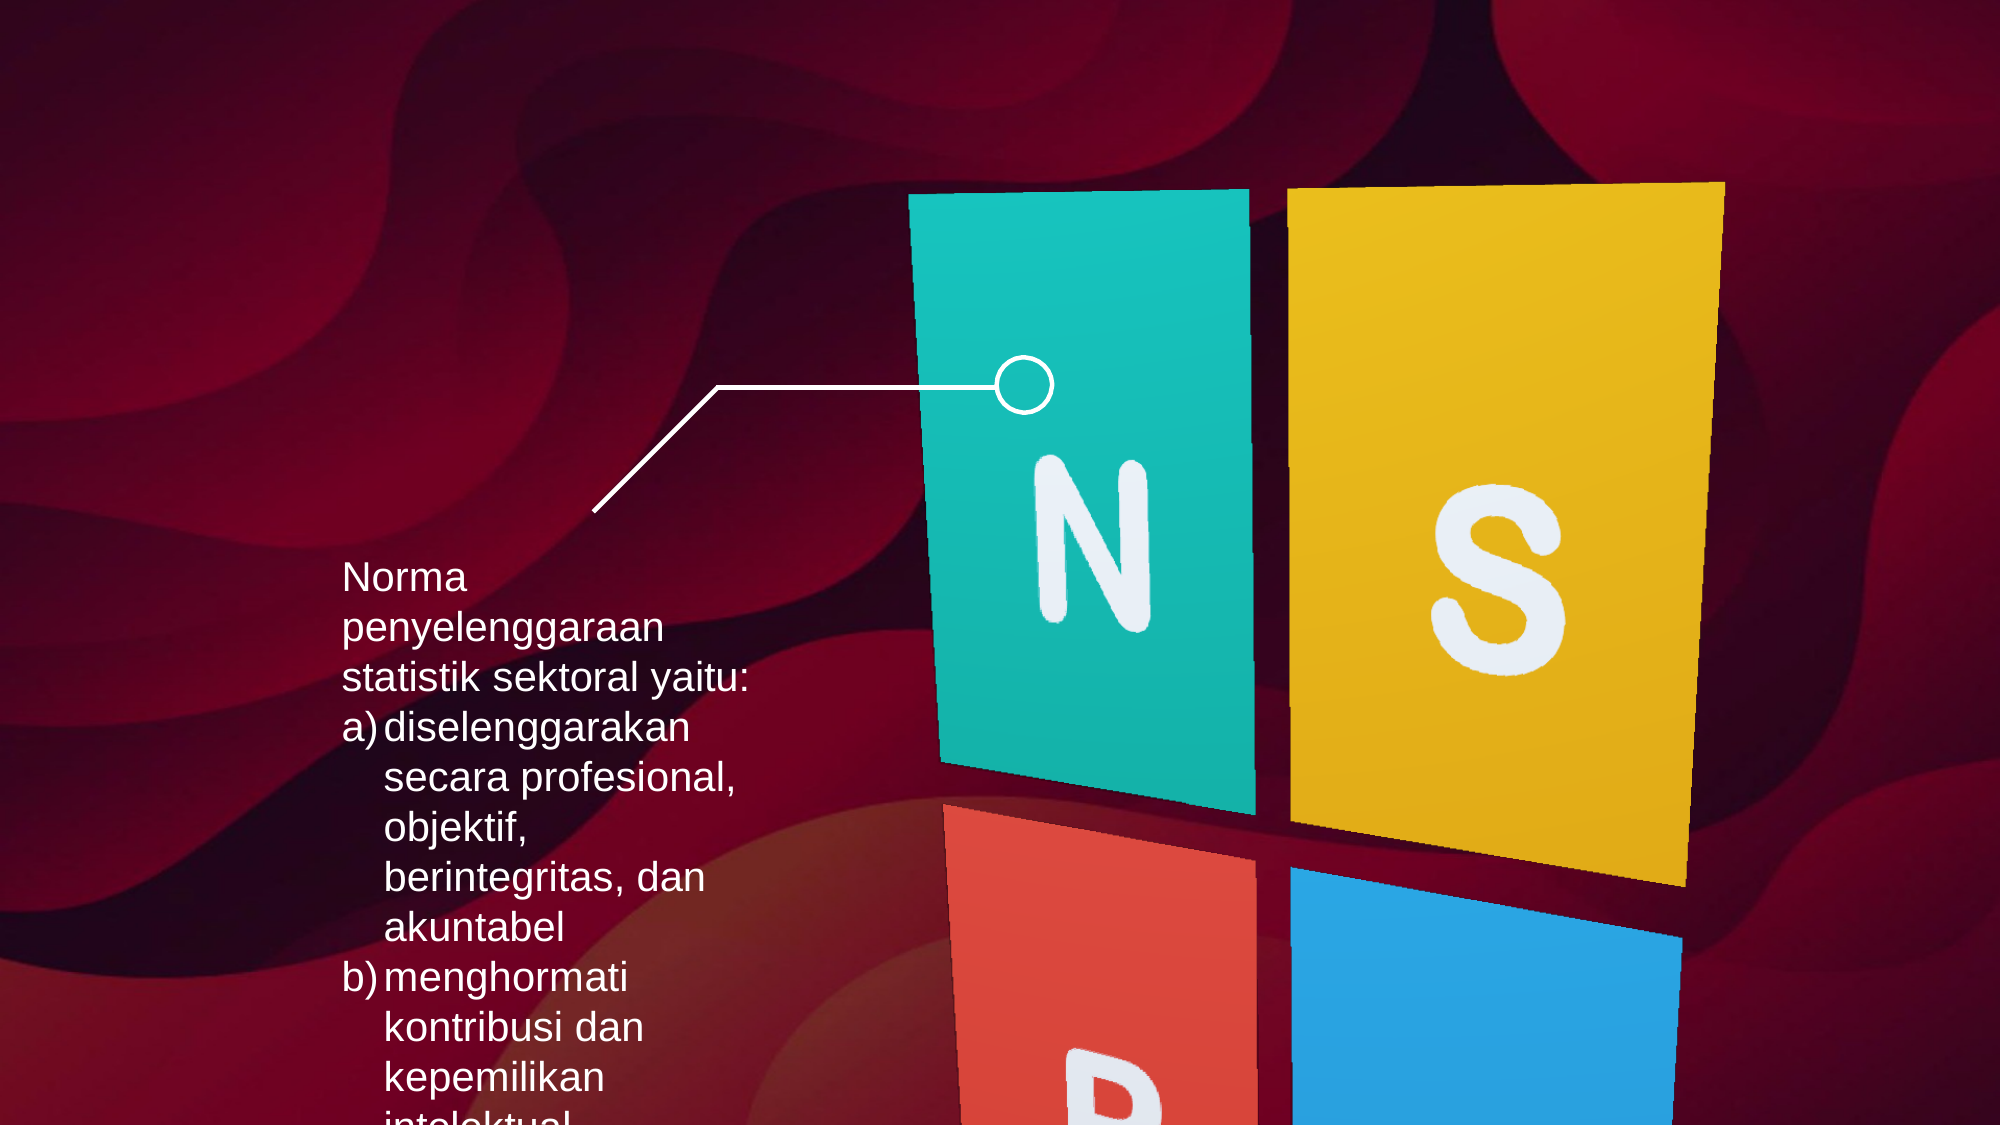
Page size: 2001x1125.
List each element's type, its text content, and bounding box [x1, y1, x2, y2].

text_box [829, 168, 1737, 1125]
text_box [996, 357, 1053, 413]
text_box [0, 0, 2000, 1125]
text_box Norma penyelenggaraan statistik sektoral yaitu: diselenggarakan secara profesional, objektif, berintegritas, dan akuntabel menghormati kontribusi dan kepemilikan intelektual [339, 549, 805, 1125]
